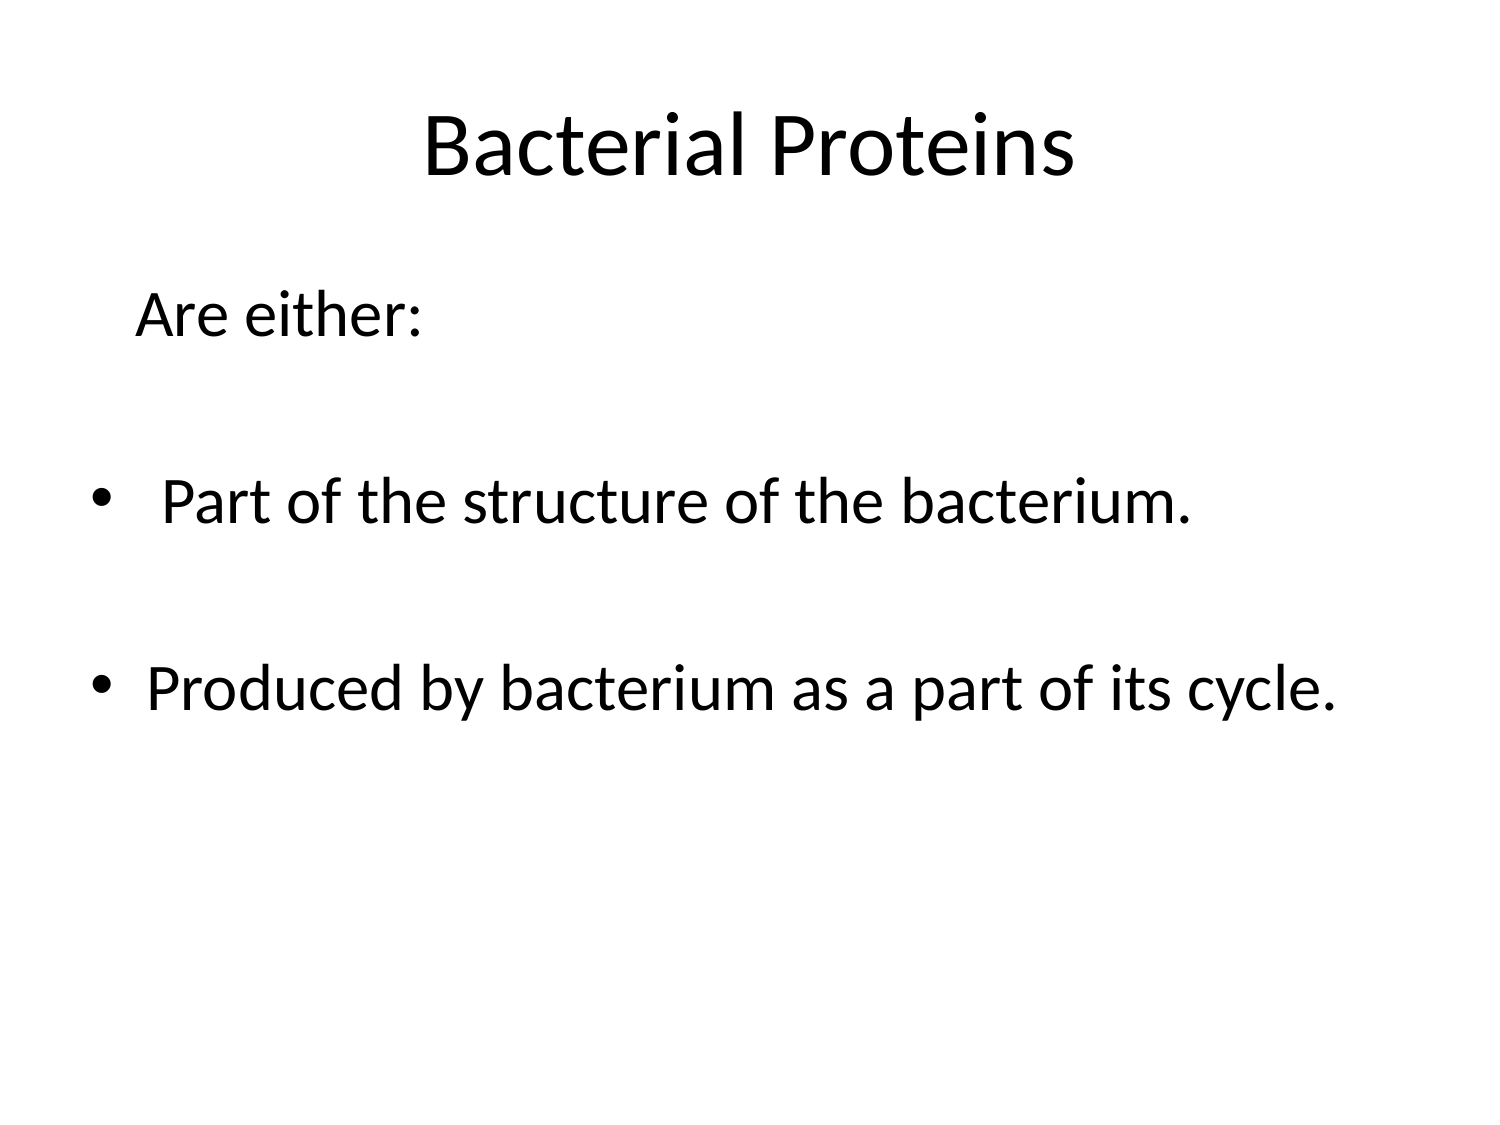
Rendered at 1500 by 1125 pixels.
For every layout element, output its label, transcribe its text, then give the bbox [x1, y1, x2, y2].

title Bacterial Proteins [75, 45, 1425, 233]
list Are either: Part of the structure of the bacterium. Produced by bacterium as a part of its cycle. [75, 262, 1425, 1005]
